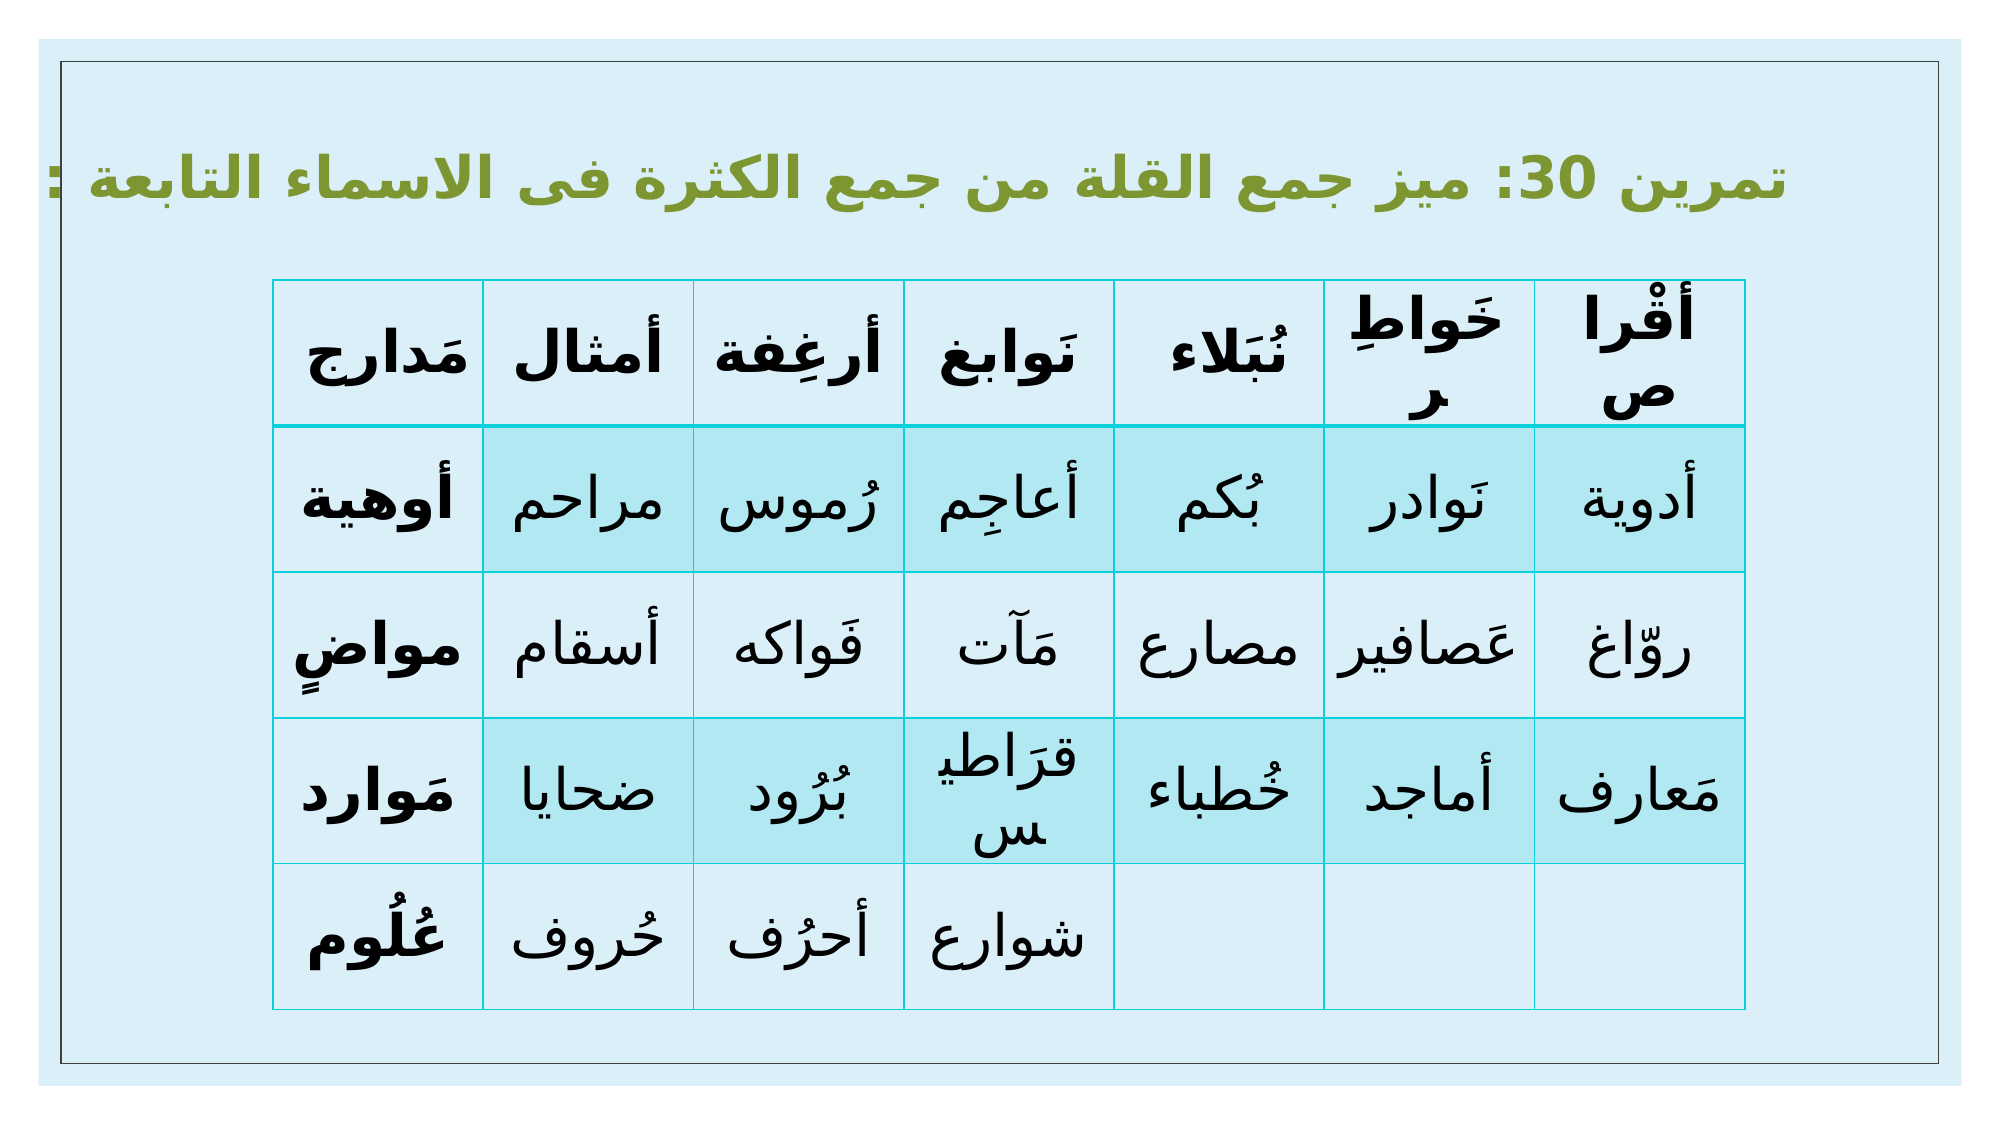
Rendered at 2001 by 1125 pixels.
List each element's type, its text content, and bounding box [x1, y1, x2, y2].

table_cell مواضٍ [274, 573, 482, 717]
table_cell أماجد [1325, 719, 1534, 863]
text_box تمرین 30: میز جمع القلة من جمع الکثرة فی الاسماء التابعة : [29, 127, 1805, 218]
table_header أقْراص [1535, 281, 1744, 424]
table_cell أدویة [1535, 428, 1744, 571]
table_cell ضحایا [484, 719, 693, 863]
table_header أمثال [484, 281, 693, 424]
table_cell خُطباء [1115, 719, 1323, 863]
table_header نَوابغ [905, 281, 1113, 424]
table_cell مَوارد [274, 719, 482, 863]
table_cell نَوادر [1325, 428, 1534, 571]
table_cell أحرُف [694, 864, 903, 1009]
table_cell حُروف [484, 864, 693, 1009]
table_header نُبَلاء [1115, 281, 1323, 424]
table_cell عُلُوم [274, 864, 482, 1009]
table_cell بُرُود [694, 719, 903, 863]
table_cell [1535, 864, 1744, 1009]
table_cell بُکم [1115, 428, 1323, 571]
table_cell رُموس [694, 428, 903, 571]
table_cell أوهیة [274, 428, 482, 571]
table_cell مراحم [484, 428, 693, 571]
table_cell روّاغ [1535, 573, 1744, 717]
table_cell [1325, 864, 1534, 1009]
table_cell مَآت [905, 573, 1113, 717]
table_cell مصارع [1115, 573, 1323, 717]
table_header أرغِفة [694, 281, 903, 424]
table_cell عَصافیر [1325, 573, 1534, 717]
table_header خَواطِر [1325, 281, 1534, 424]
table_cell قرَاطیس [905, 719, 1113, 863]
table_cell فَواکه [694, 573, 903, 717]
table_cell أسقام [484, 573, 693, 717]
table_cell شوارع [905, 864, 1113, 1009]
table_cell أعاجِم [905, 428, 1113, 571]
table_cell [1115, 864, 1323, 1009]
table_header مَدارج [274, 281, 482, 424]
table_cell مَعارف [1535, 719, 1744, 863]
